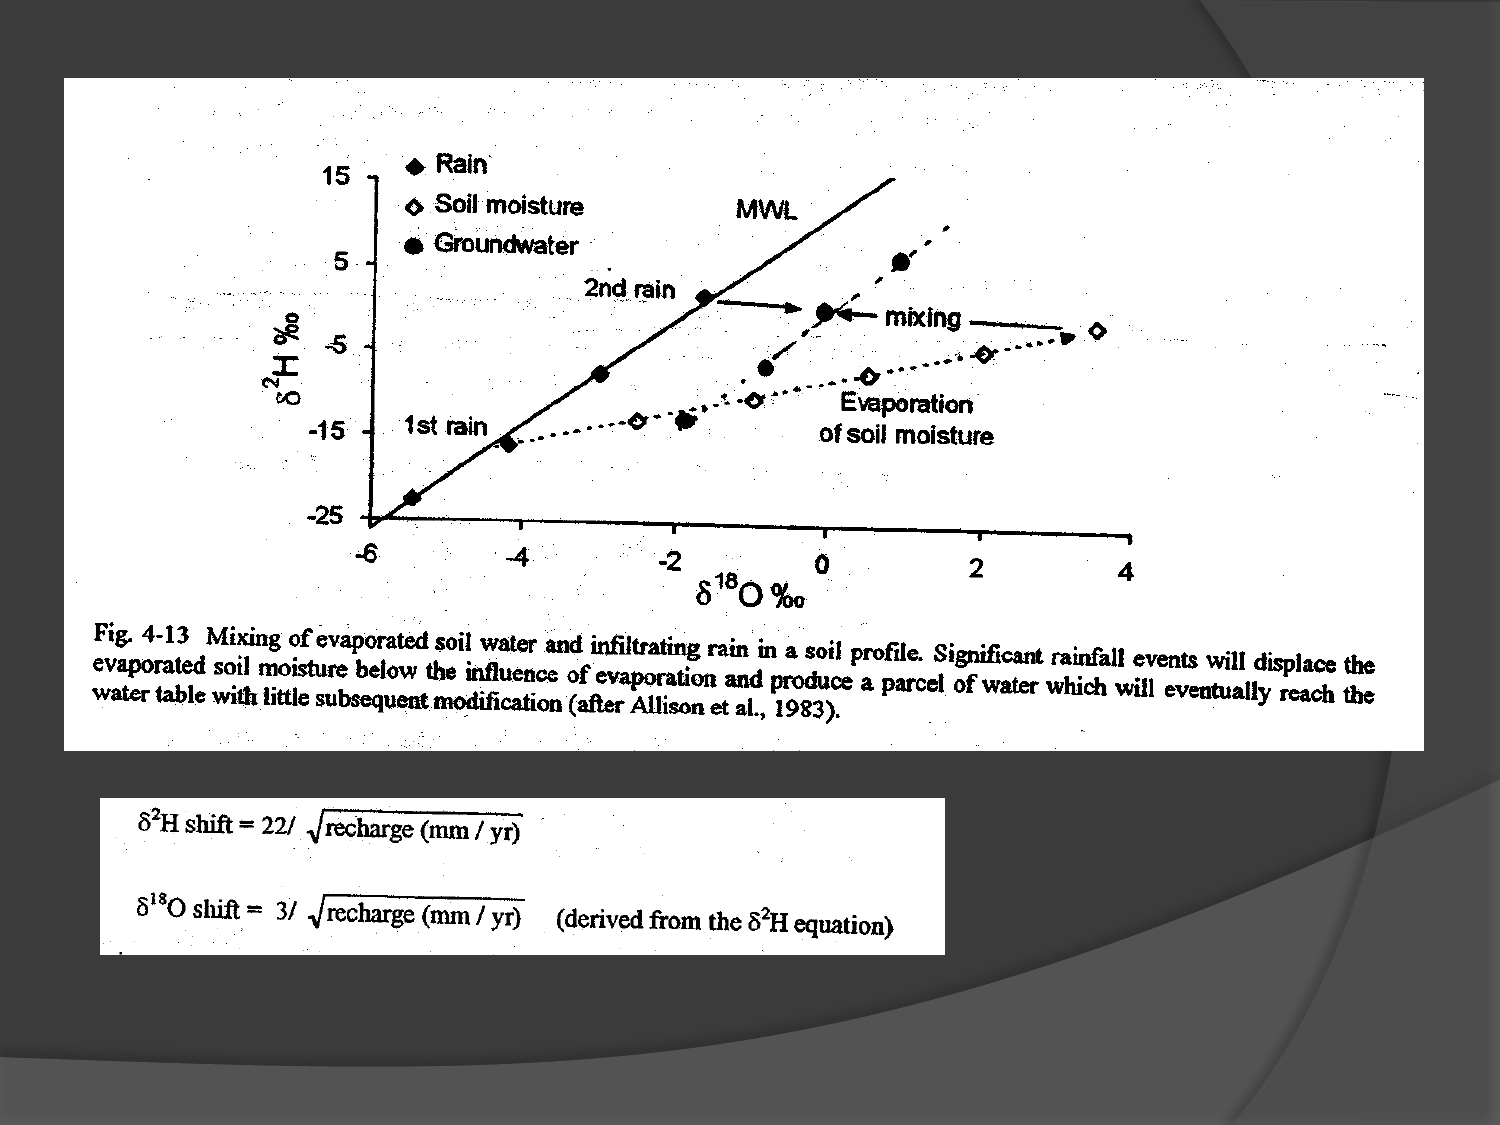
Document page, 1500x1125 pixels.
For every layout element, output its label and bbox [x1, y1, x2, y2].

picture [64, 77, 1424, 751]
picture [100, 798, 945, 955]
